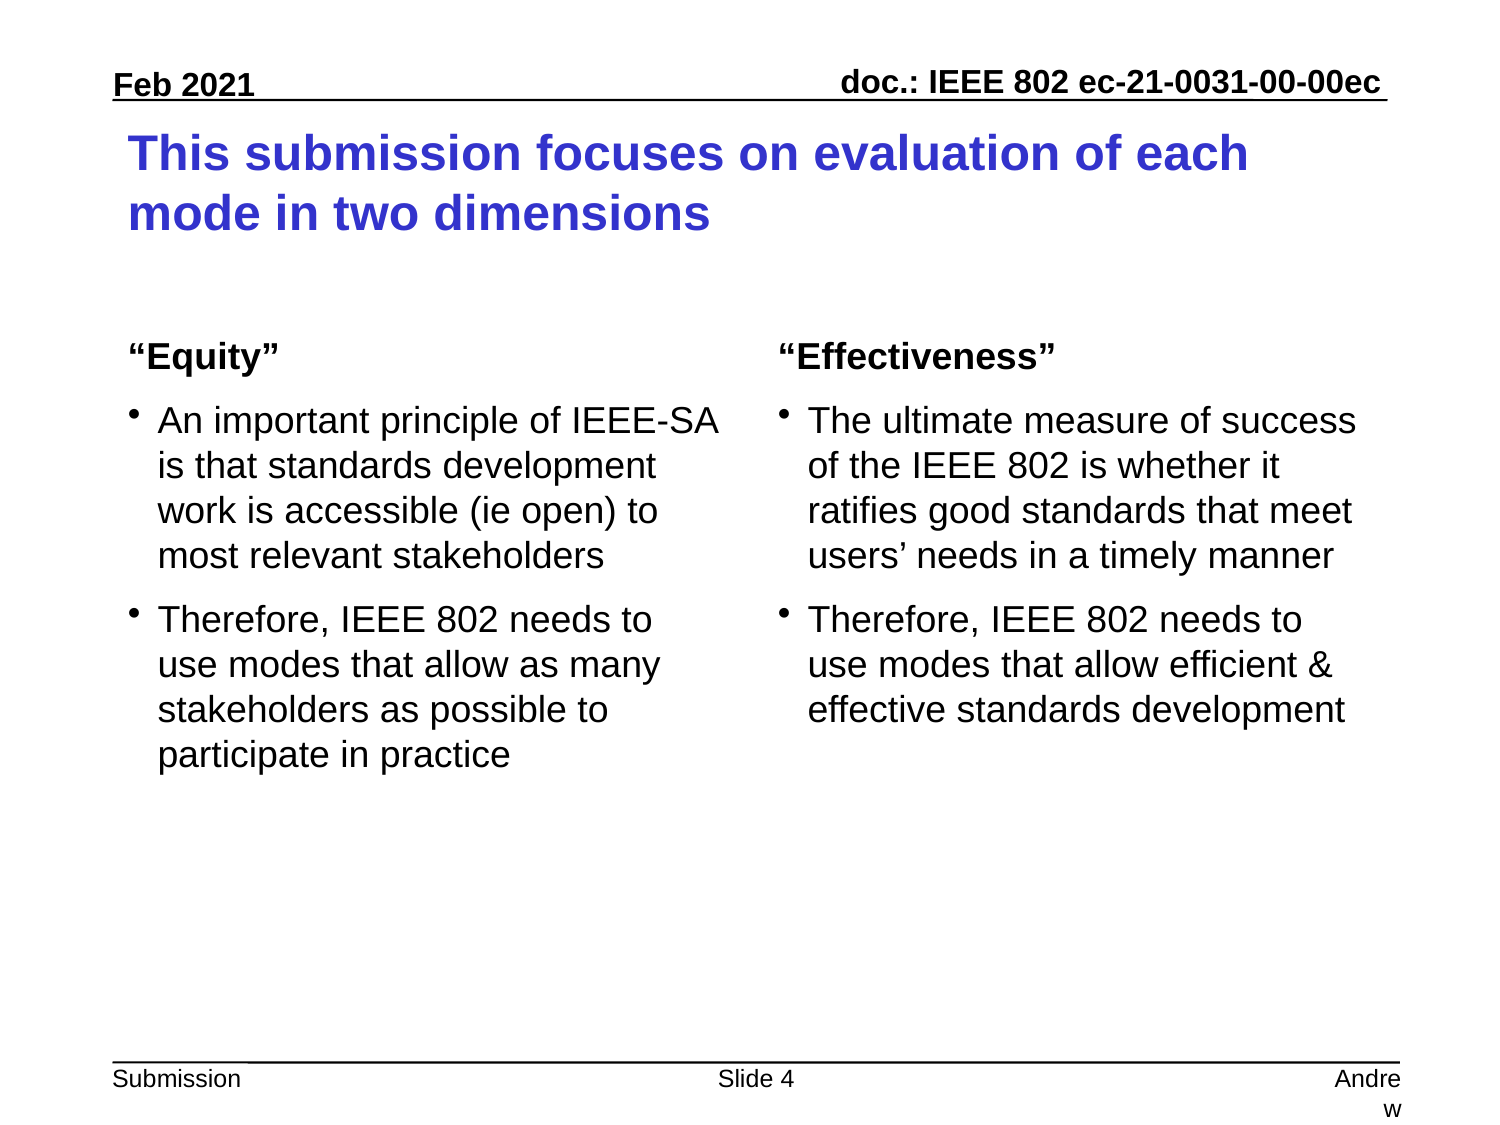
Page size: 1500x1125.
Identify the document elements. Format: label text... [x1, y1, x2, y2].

list “Equity” An important principle of IEEE-SA is that standards development work is accessible (ie open) to most relevant stakeholders Therefore, IEEE 802 needs to use modes that allow as many stakeholders as possible to participate in practice [112, 324, 738, 1000]
slide_number Slide 4 [709, 1061, 803, 1093]
list “Effectiveness” The ultimate measure of success of the IEEE 802 is whether it ratifies good standards that meet users’ needs in a timely manner Therefore, IEEE 802 needs to use modes that allow efficient & effective standards development [762, 324, 1388, 1000]
title This submission focuses on evaluation of each mode in two dimensions [112, 112, 1388, 288]
footer Andrew Myles, Cisco [1320, 1061, 1402, 1093]
